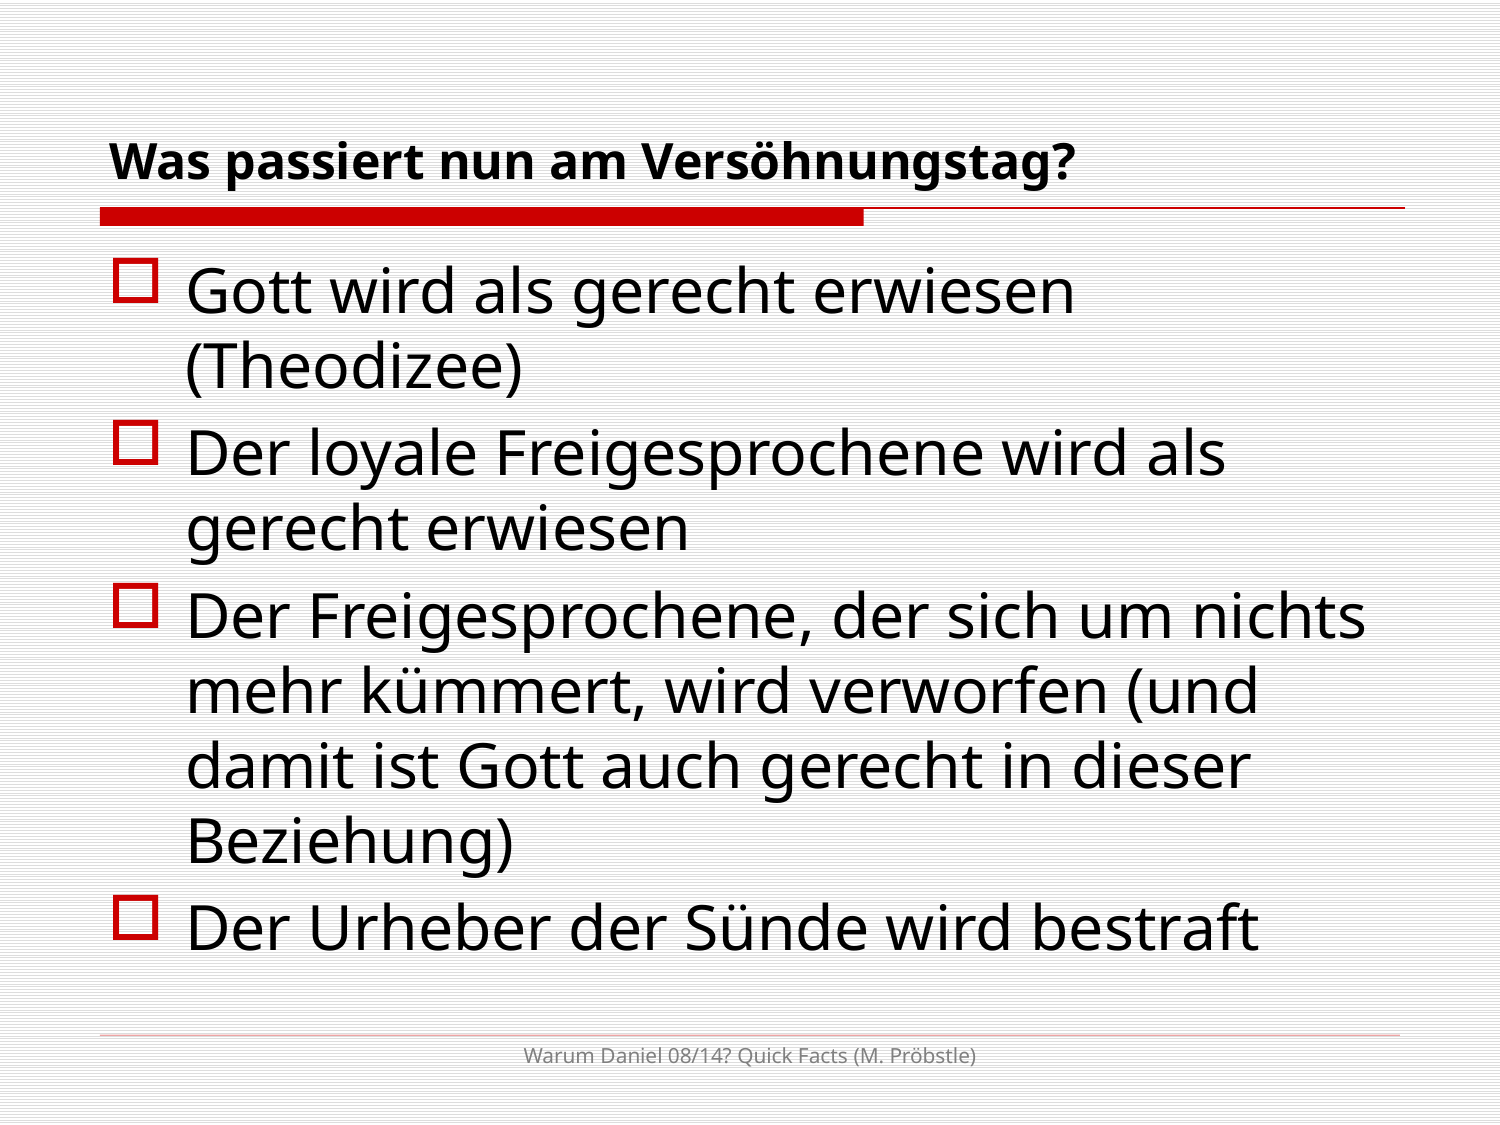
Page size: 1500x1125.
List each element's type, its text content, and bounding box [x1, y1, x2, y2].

footer Warum Daniel 08/14? Quick Facts (M. Pröbstle) [419, 1035, 1081, 1103]
list Gott wird als gerecht erwiesen (Theodizee) Der loyale Freigesprochene wird als gerecht erwiesen Der Freigesprochene, der sich um nichts mehr kümmert, wird verworfen (und damit ist Gott auch gerecht in dieser Beziehung) Der Urheber der Sünde wird bestraft [92, 243, 1406, 1024]
title Was passiert nun am Versöhnungstag? [94, 50, 1407, 197]
